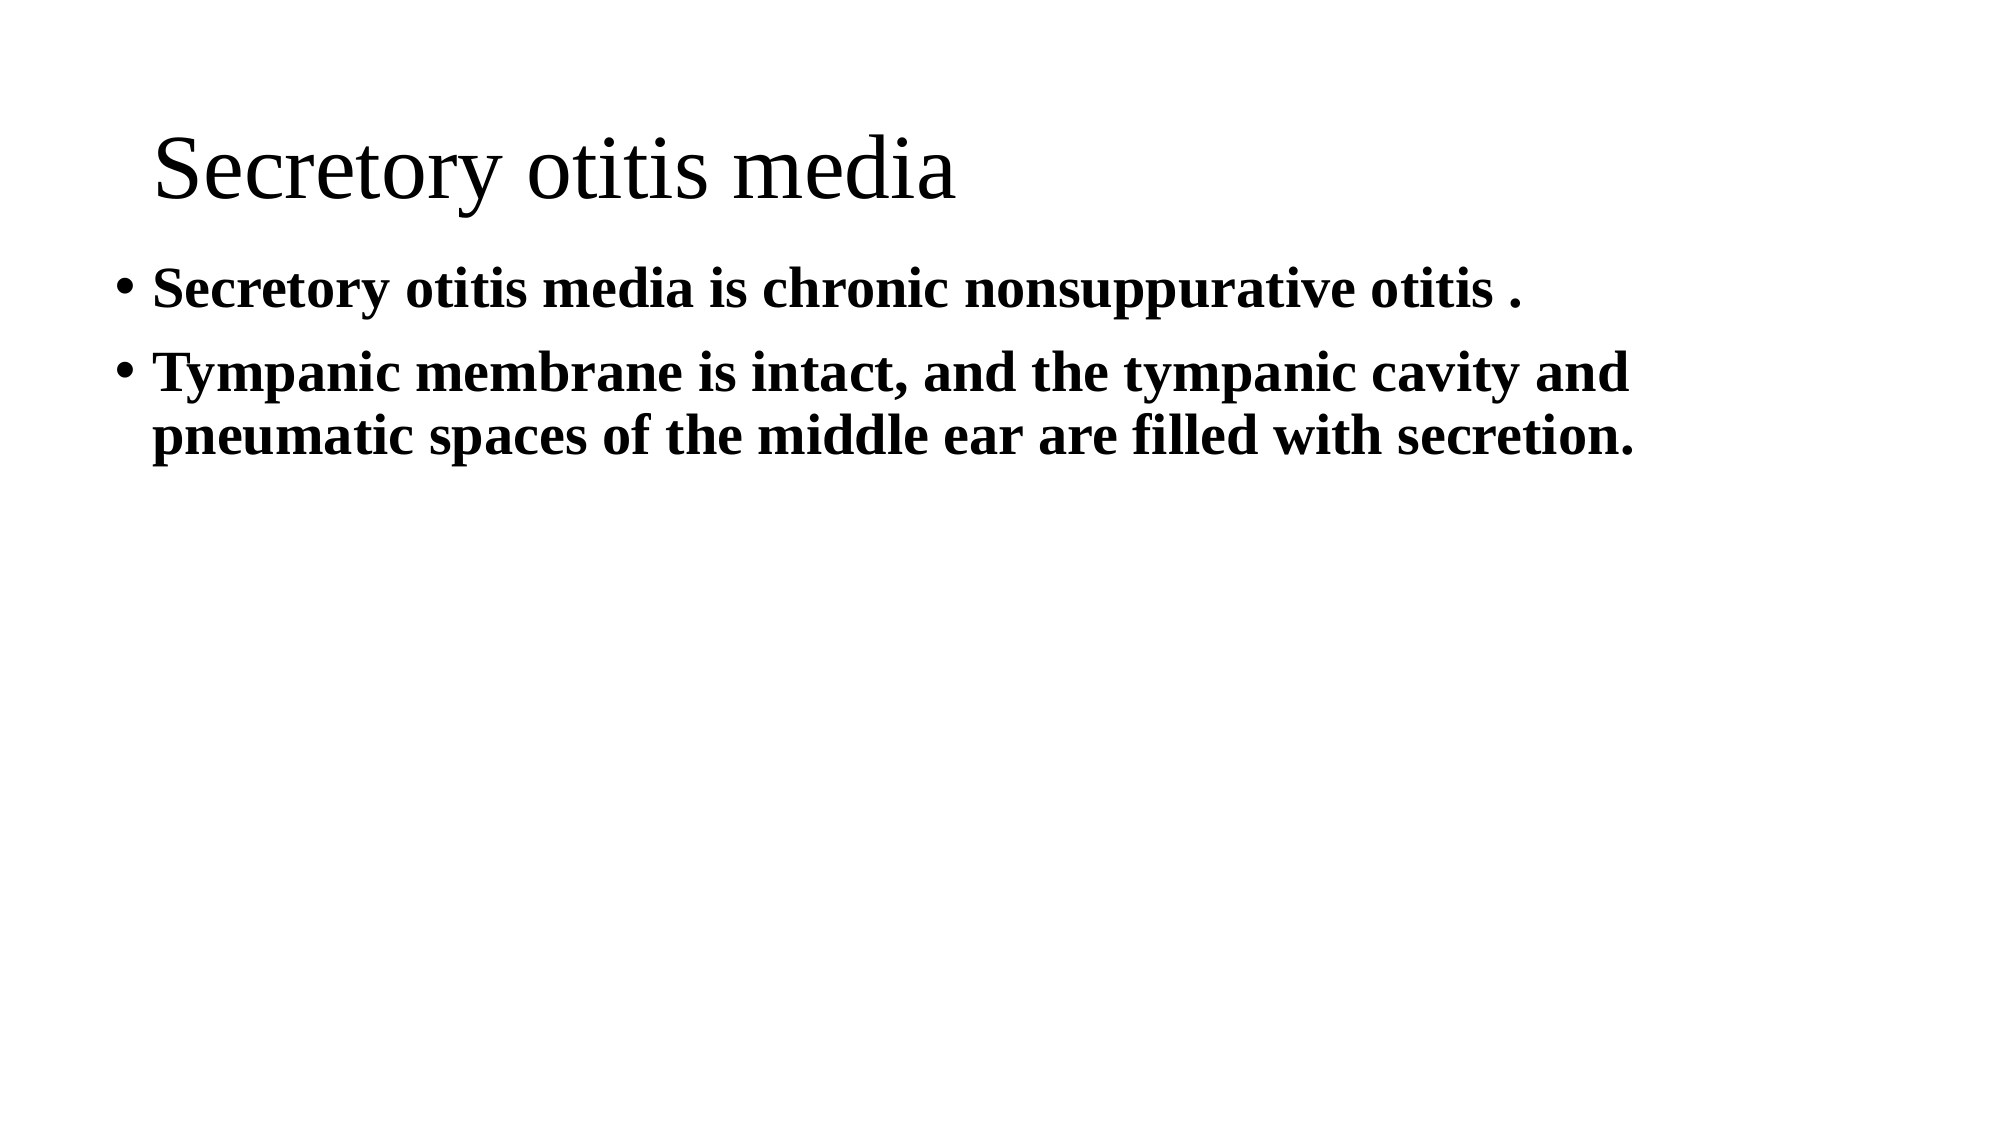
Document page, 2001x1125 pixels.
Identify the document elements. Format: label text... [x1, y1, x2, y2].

list Secretory otitis media is chronic nonsuppurative otitis . Tympanic membrane is intact, and the tympanic cavity and pneumatic spaces of the middle ear are filled with secretion. [99, 249, 1900, 1063]
title Secretory otitis media [137, 59, 1863, 278]
